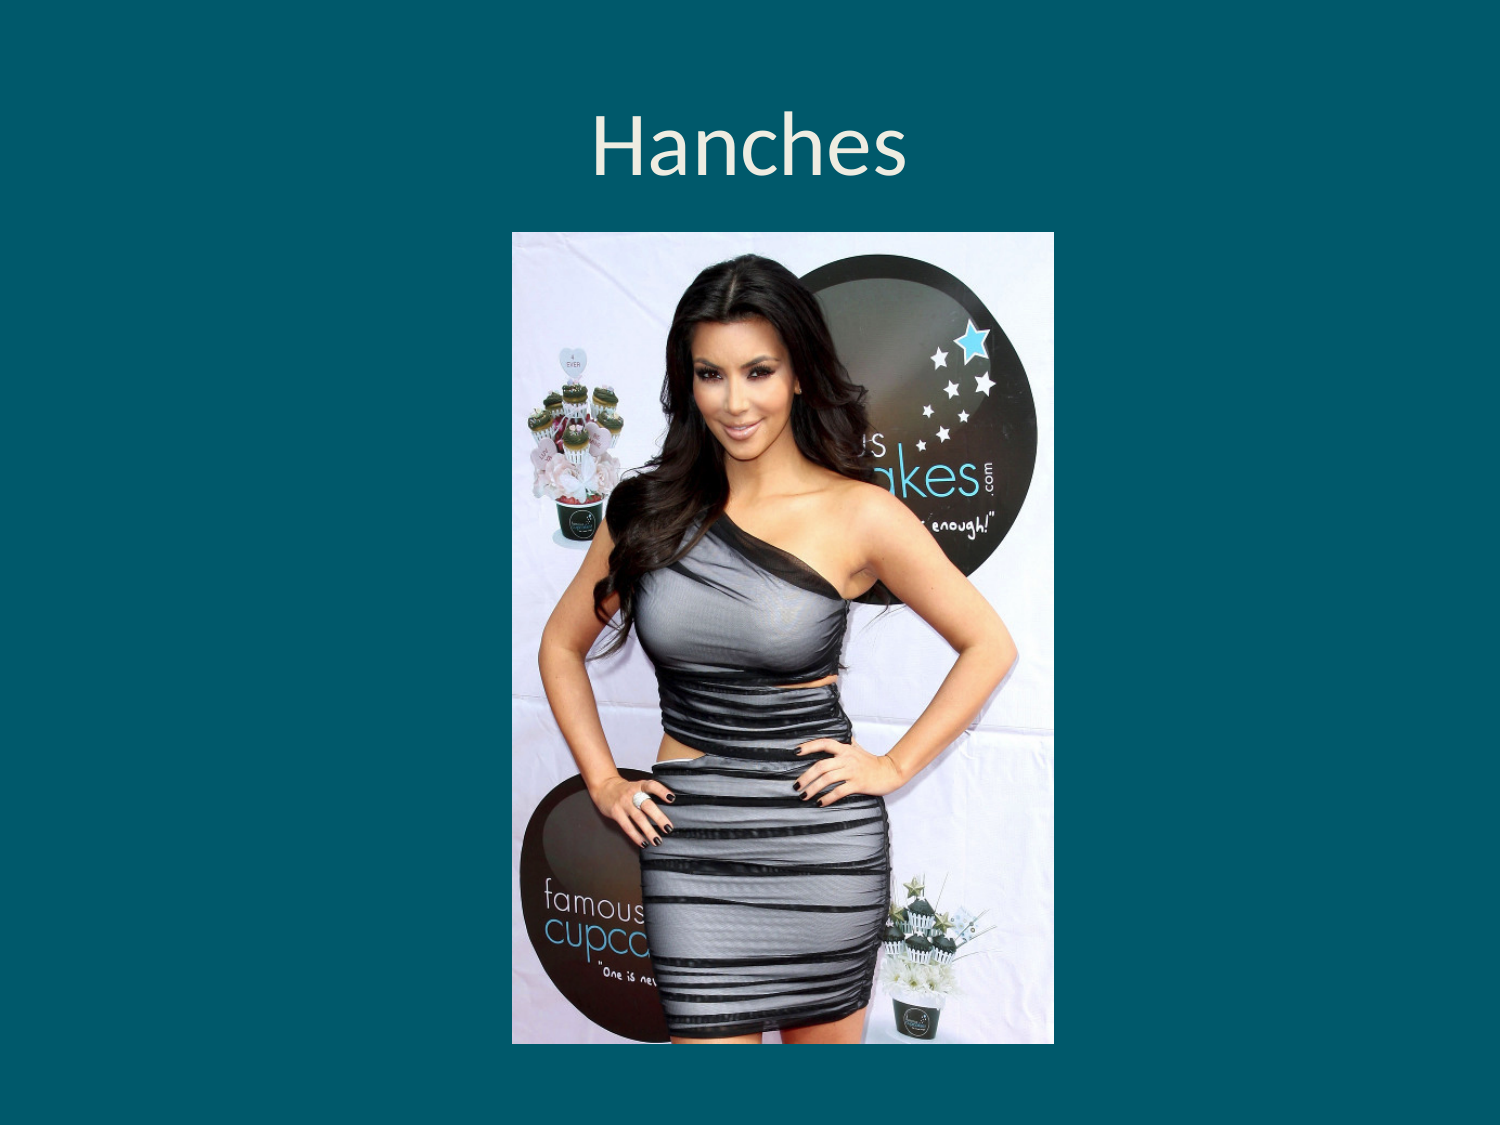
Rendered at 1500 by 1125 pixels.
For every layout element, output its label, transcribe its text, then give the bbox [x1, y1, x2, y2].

title Hanches [75, 45, 1425, 233]
picture [512, 232, 1054, 1044]
